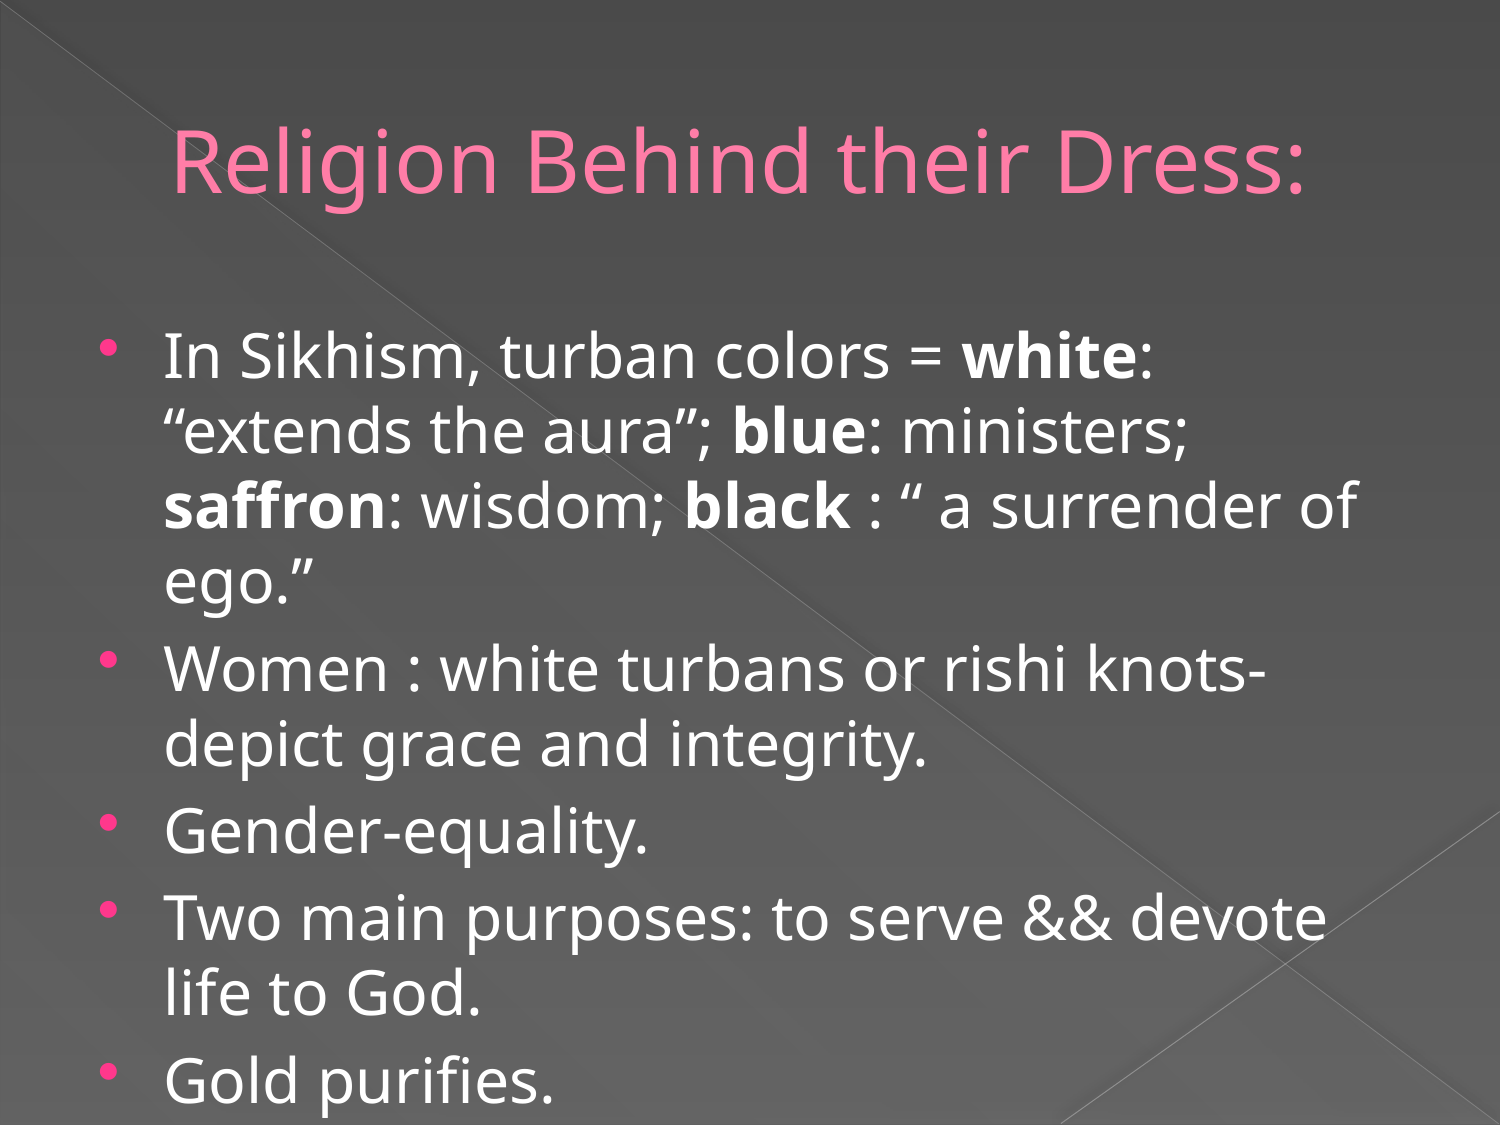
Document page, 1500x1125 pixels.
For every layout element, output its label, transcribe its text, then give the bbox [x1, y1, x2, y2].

list In Sikhism, turban colors = white: “extends the aura”; blue: ministers; saffron: wisdom; black : “ a surrender of ego.” Women : white turbans or rishi knots-depict grace and integrity. Gender-equality. Two main purposes: to serve && devote life to God. Gold purifies. [75, 308, 1425, 1059]
title Religion Behind their Dress: [75, 43, 1425, 274]
